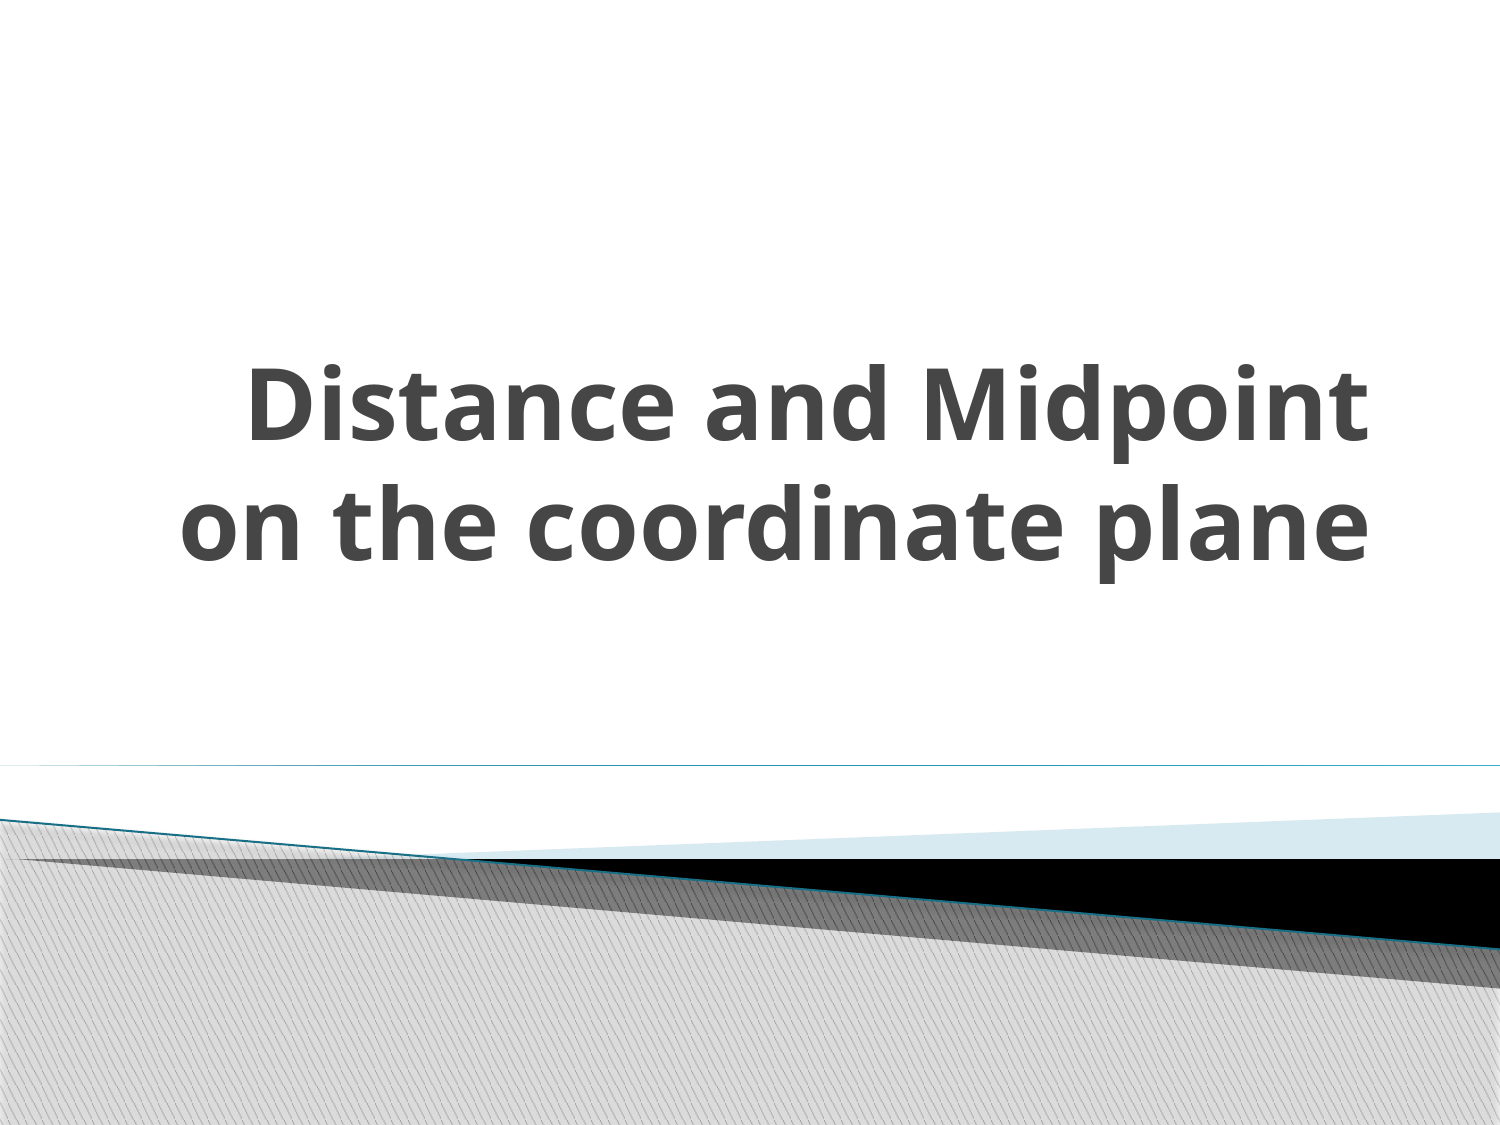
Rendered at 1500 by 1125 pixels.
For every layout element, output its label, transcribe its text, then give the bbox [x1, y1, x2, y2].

picture [5, 859, 1500, 989]
title Distance and Midpoint on the coordinate plane [112, 287, 1388, 588]
